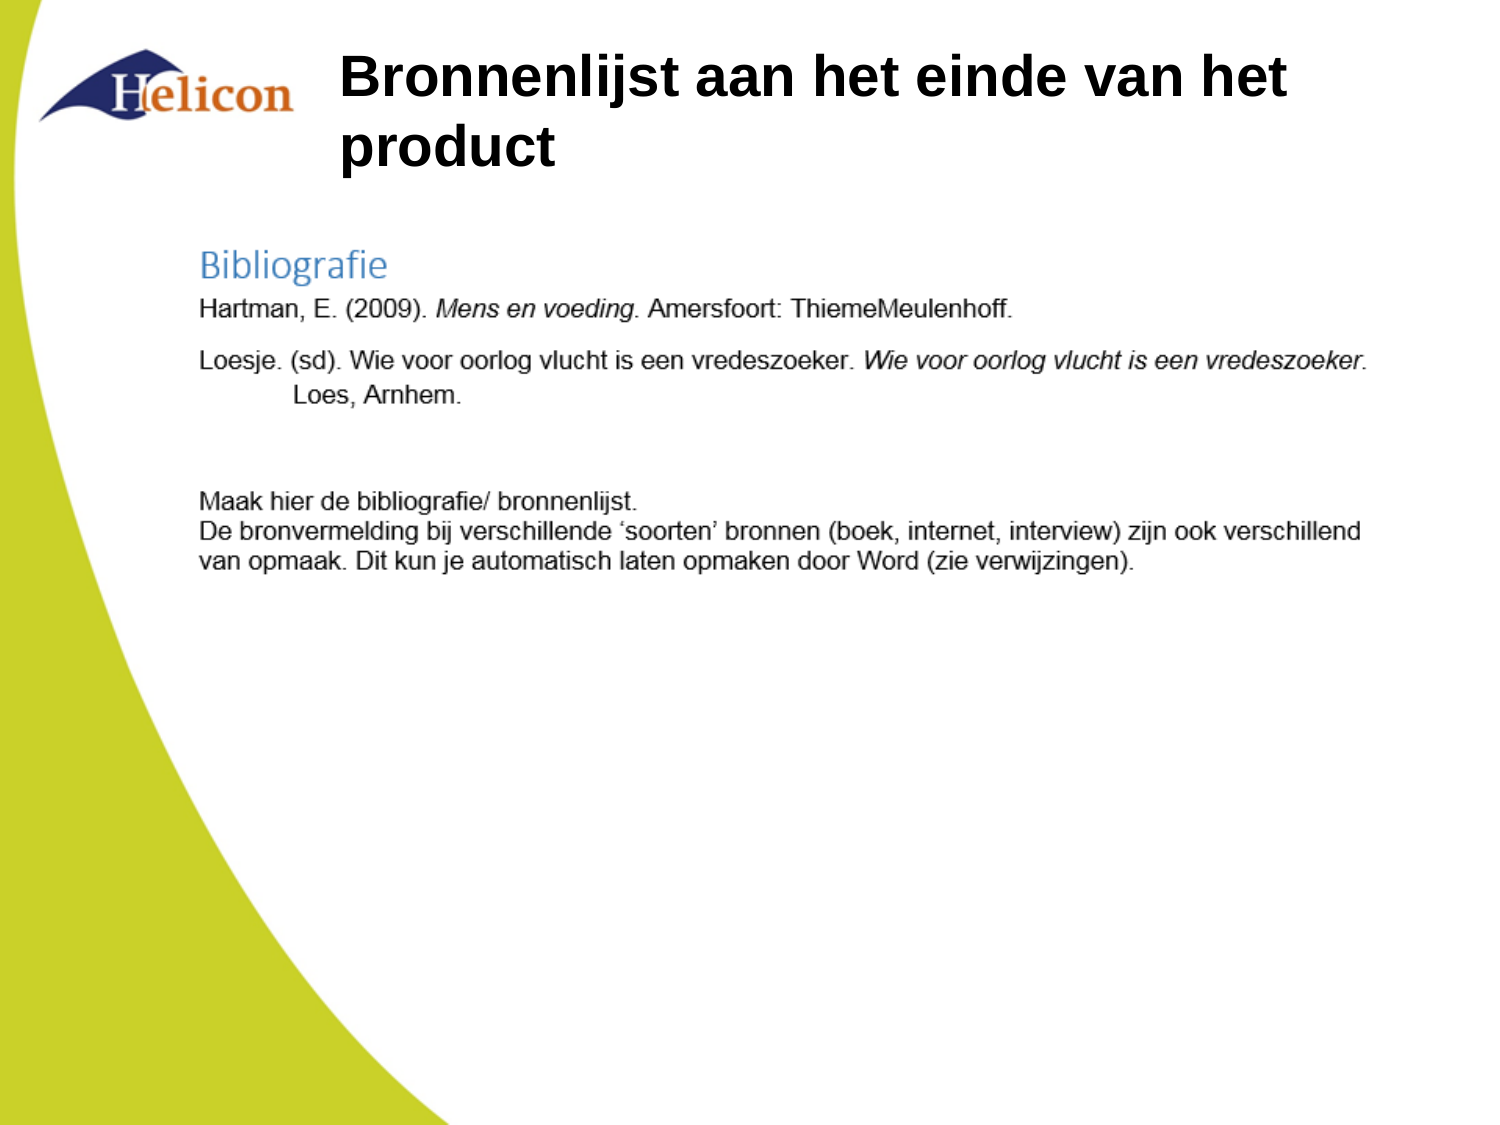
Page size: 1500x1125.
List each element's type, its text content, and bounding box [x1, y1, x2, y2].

title Bronnenlijst aan het einde van het product [324, 54, 1415, 161]
picture [0, 0, 1500, 1125]
